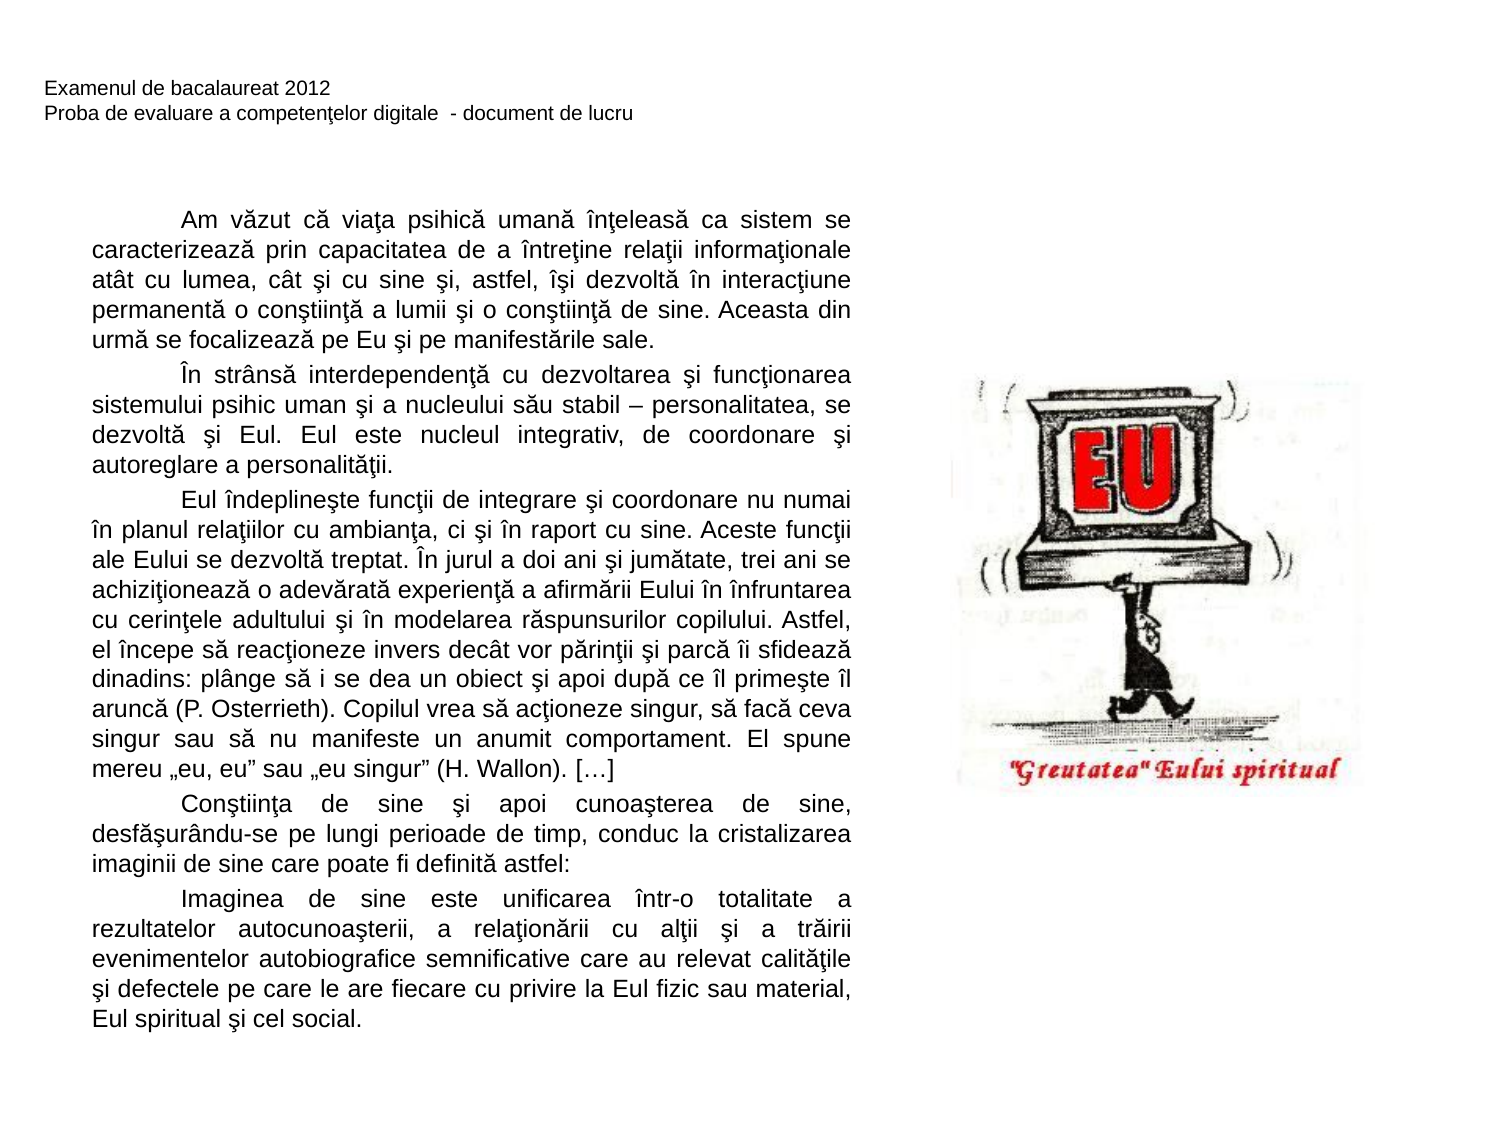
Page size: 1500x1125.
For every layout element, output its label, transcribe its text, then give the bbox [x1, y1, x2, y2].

picture [950, 373, 1375, 798]
list Am văzut că viaţa psihică umană înţeleasă ca sistem se caracterizează prin capacitatea de a întreţine relaţii informaţionale atât cu lumea, cât şi cu sine şi, astfel, îşi dezvoltă în interacţiune permanentă o conştiinţă a lumii şi o conştiinţă de sine. Aceasta din urmă se focalizează pe Eu şi pe manifestările sale. În strânsă interdependenţă cu dezvoltarea şi funcţionarea sistemului psihic uman şi a nucleului său stabil – personalitatea, se dezvoltă şi Eul. Eul este nucleul integrativ, de coordonare şi autoreglare a personalităţii. Eul îndeplineşte funcţii de integrare şi coordonare nu numai în planul relaţiilor cu ambianţa, ci şi în raport cu sine. Aceste funcţii ale Eului se dezvoltă treptat. În jurul a doi ani şi jumătate, trei ani se achiziţionează o adevărată experienţă a afirmării Eului în înfruntarea cu cerinţele adultului şi în modelarea răspunsurilor copilului. Astfel, el începe să reacţioneze invers decât vor părinţii şi parcă îi sfidează dinadins: plânge să i se dea un obiect şi apoi după ce îl primeşte îl aruncă (P. Osterrieth). Copilul vrea să acţioneze singur, să facă ceva singur sau să nu manifeste un anumit comportament. El spune mereu „eu, eu” sau „eu singur” (H. Wallon). […] Conştiinţa de sine şi apoi cunoaşterea de sine, desfăşurându-se pe lungi perioade de timp, conduc la cristalizarea imaginii de sine care poate fi definită astfel: Imaginea de sine este unificarea într-o totalitate a rezultatelor autocunoaşterii, a relaţionării cu alţii şi a trăirii evenimentelor autobiografice semnificative care au relevat calităţile şi defectele pe care le are fiecare cu privire la Eul fizic sau material, Eul spiritual şi cel social. [76, 196, 869, 1095]
text_box Examenul de bacalaureat 2012 Proba de evaluare a competenţelor digitale - document de lucru [29, 66, 1418, 132]
